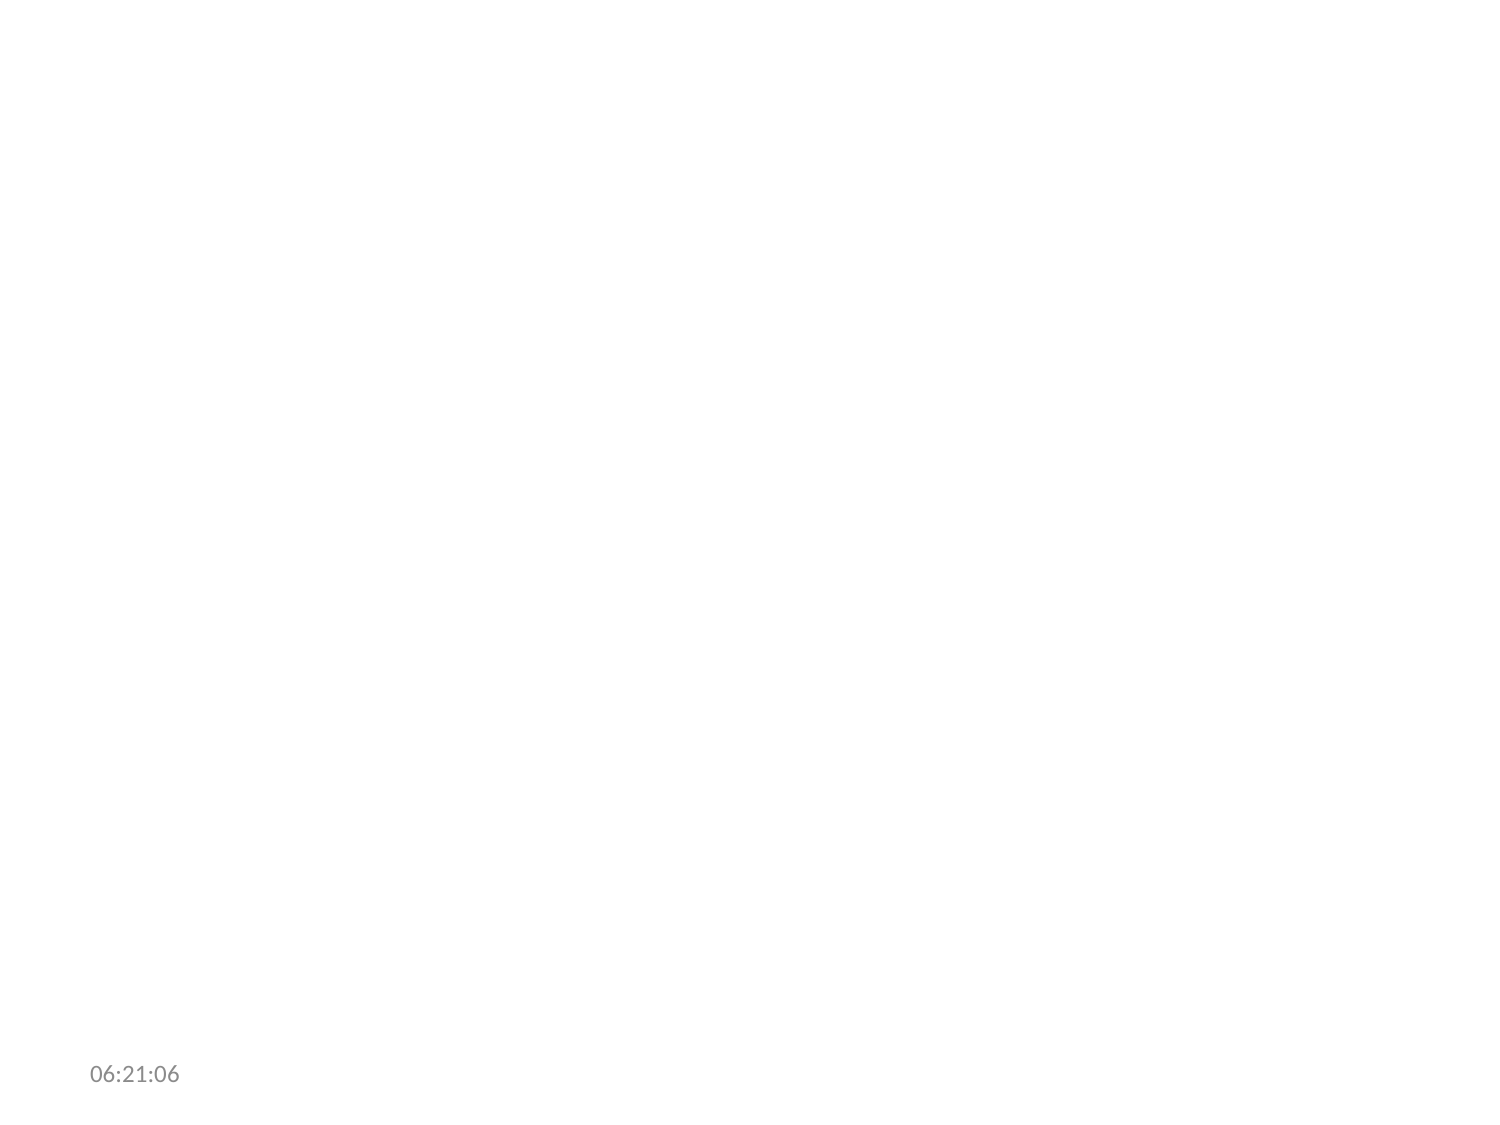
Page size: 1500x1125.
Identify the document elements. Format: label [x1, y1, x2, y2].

slide_number [75, 1042, 425, 1103]
